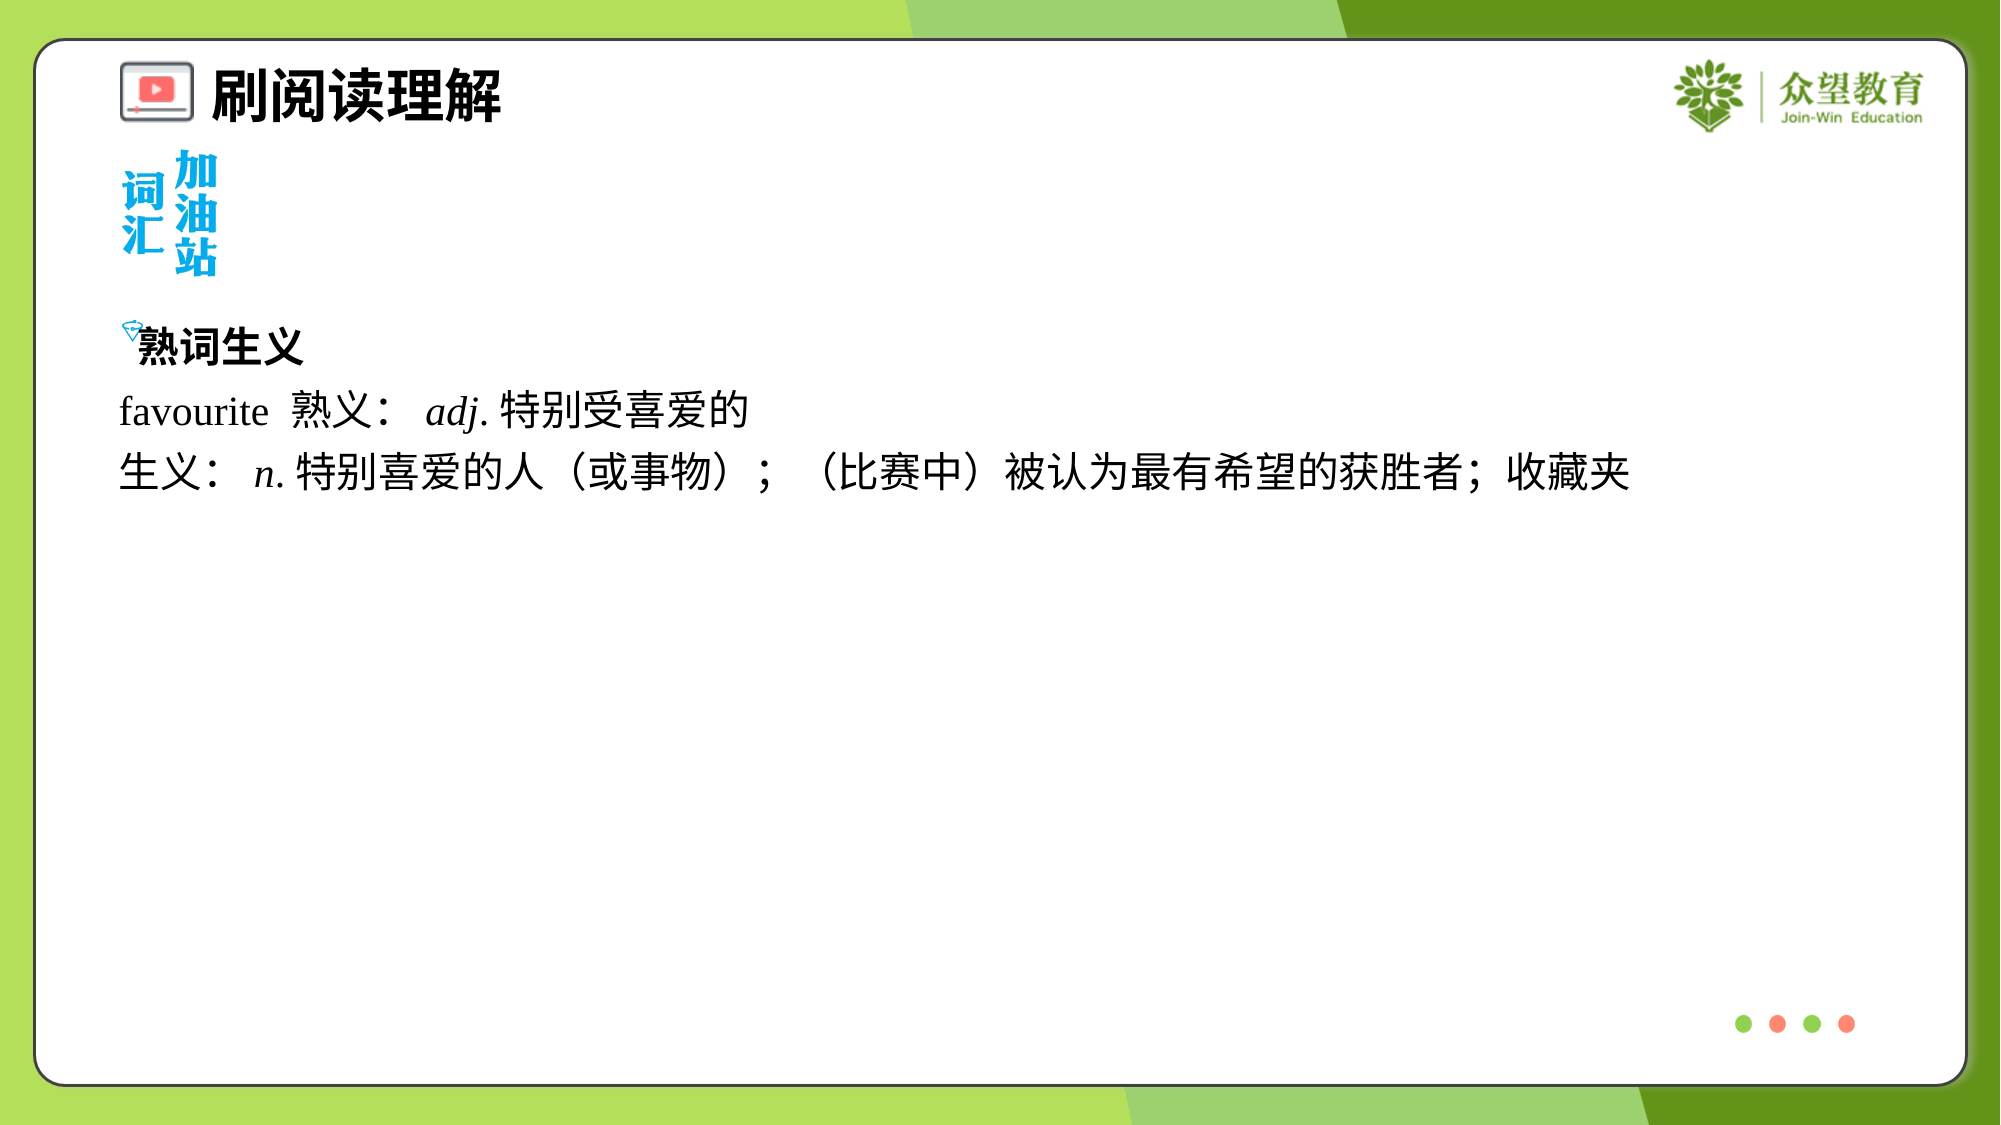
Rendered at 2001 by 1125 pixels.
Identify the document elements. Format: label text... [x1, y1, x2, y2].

text_box &1& 熟词生义 favourite 熟义：adj.特别受喜爱的 生义：n.特别喜爱的人（或事物）；（比赛中）被认为最有希望的获胜者；收藏夹 [118, 299, 1882, 483]
picture [0, 0, 2000, 1125]
